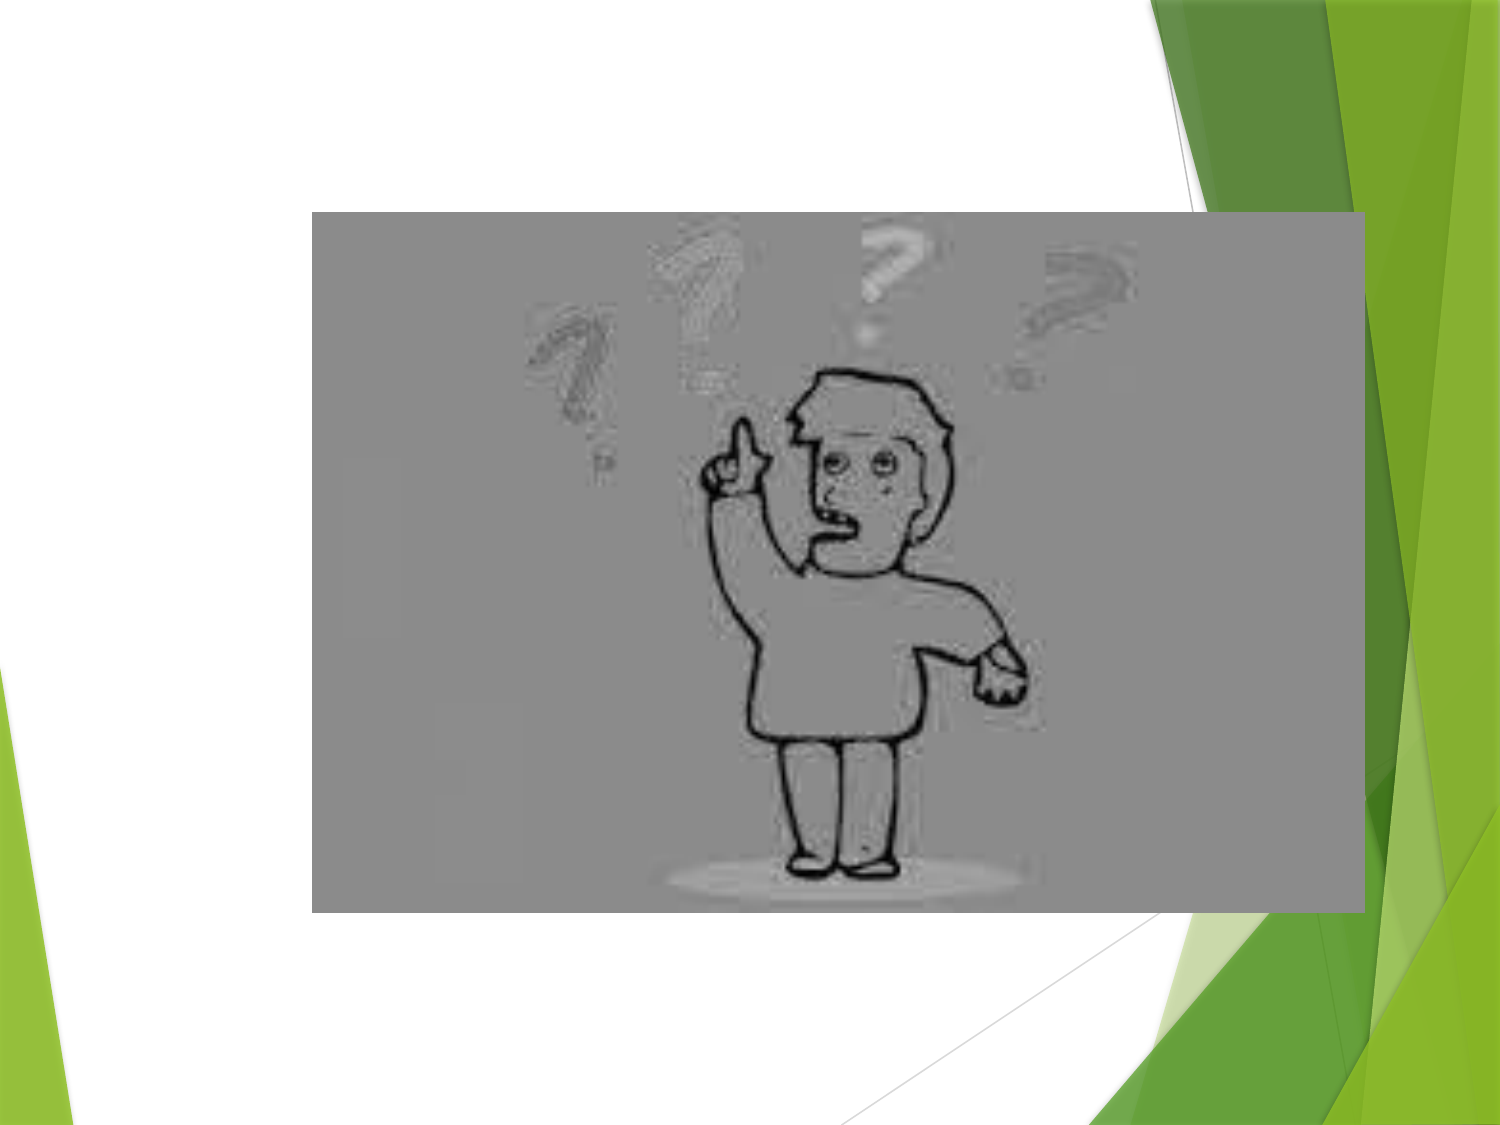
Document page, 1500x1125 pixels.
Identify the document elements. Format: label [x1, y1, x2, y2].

picture [311, 211, 1365, 913]
